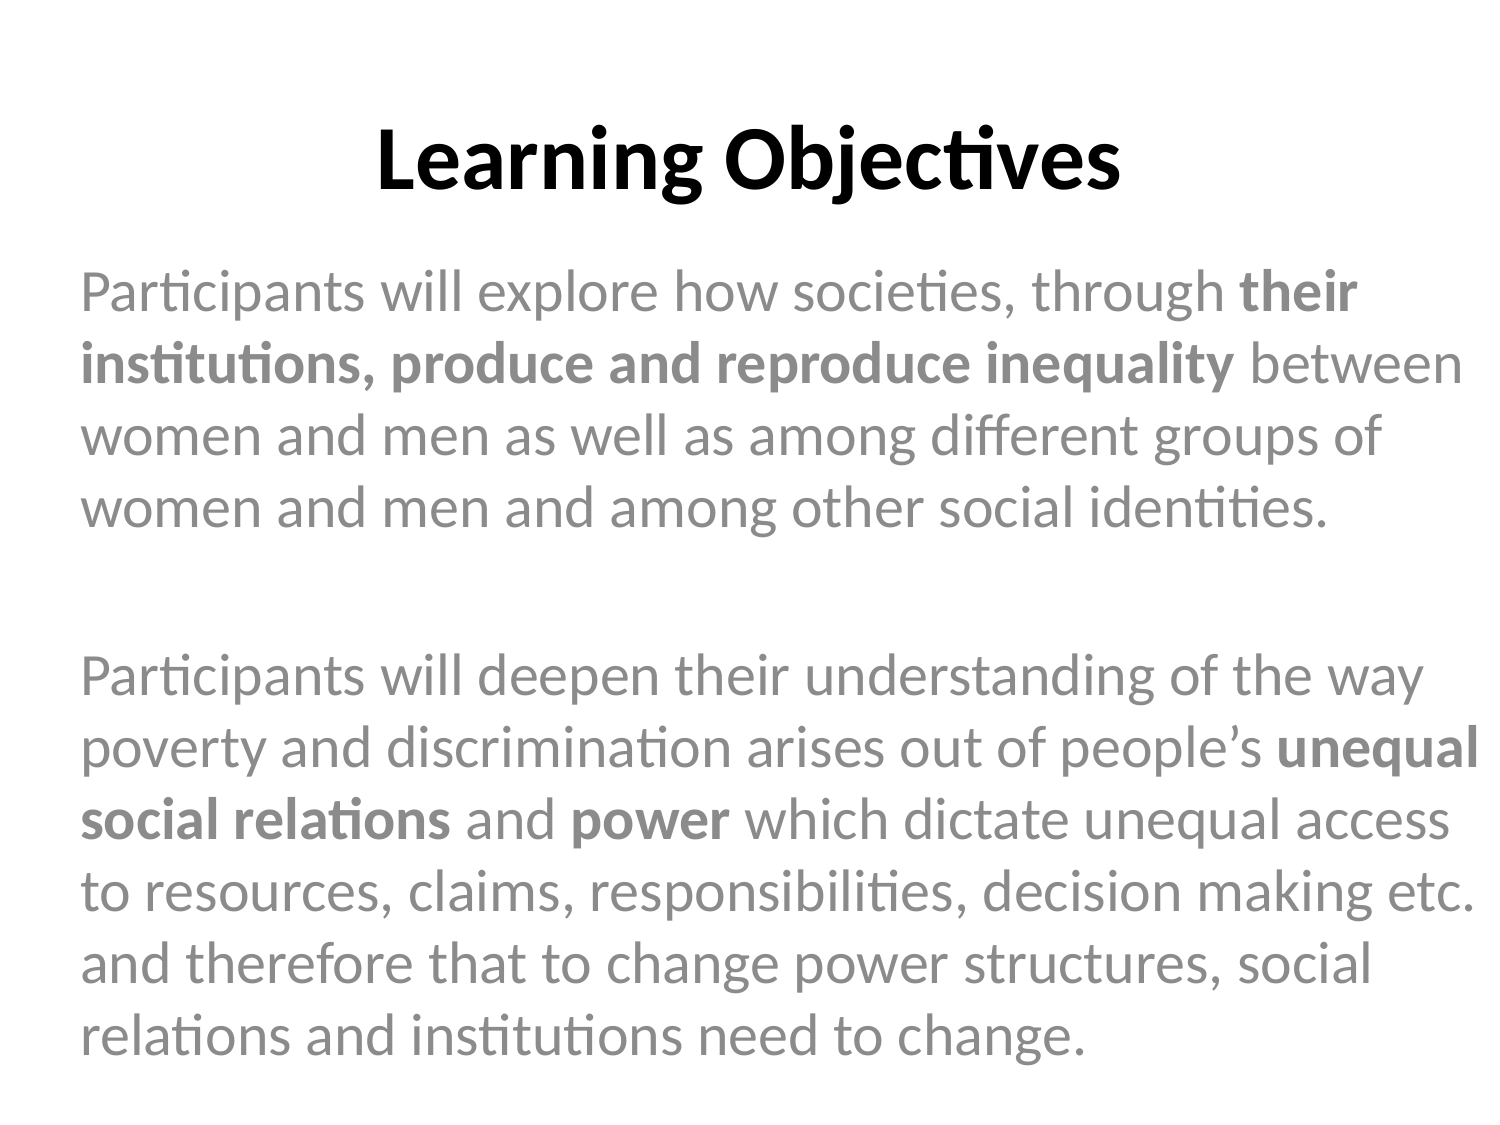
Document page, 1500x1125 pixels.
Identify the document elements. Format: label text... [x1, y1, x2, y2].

subtitle Participants will explore how societies, through their institutions, produce and reproduce inequality between women and men as well as among different groups of women and men and among other social identities. Participants will deepen their understanding of the way poverty and discrimination arises out of people’s unequal social relations and power which dictate unequal access to resources, claims, responsibilities, decision making etc. and therefore that to change power structures, social relations and institutions need to change. [64, 243, 1500, 1125]
title Learning Objectives [112, 77, 1388, 243]
